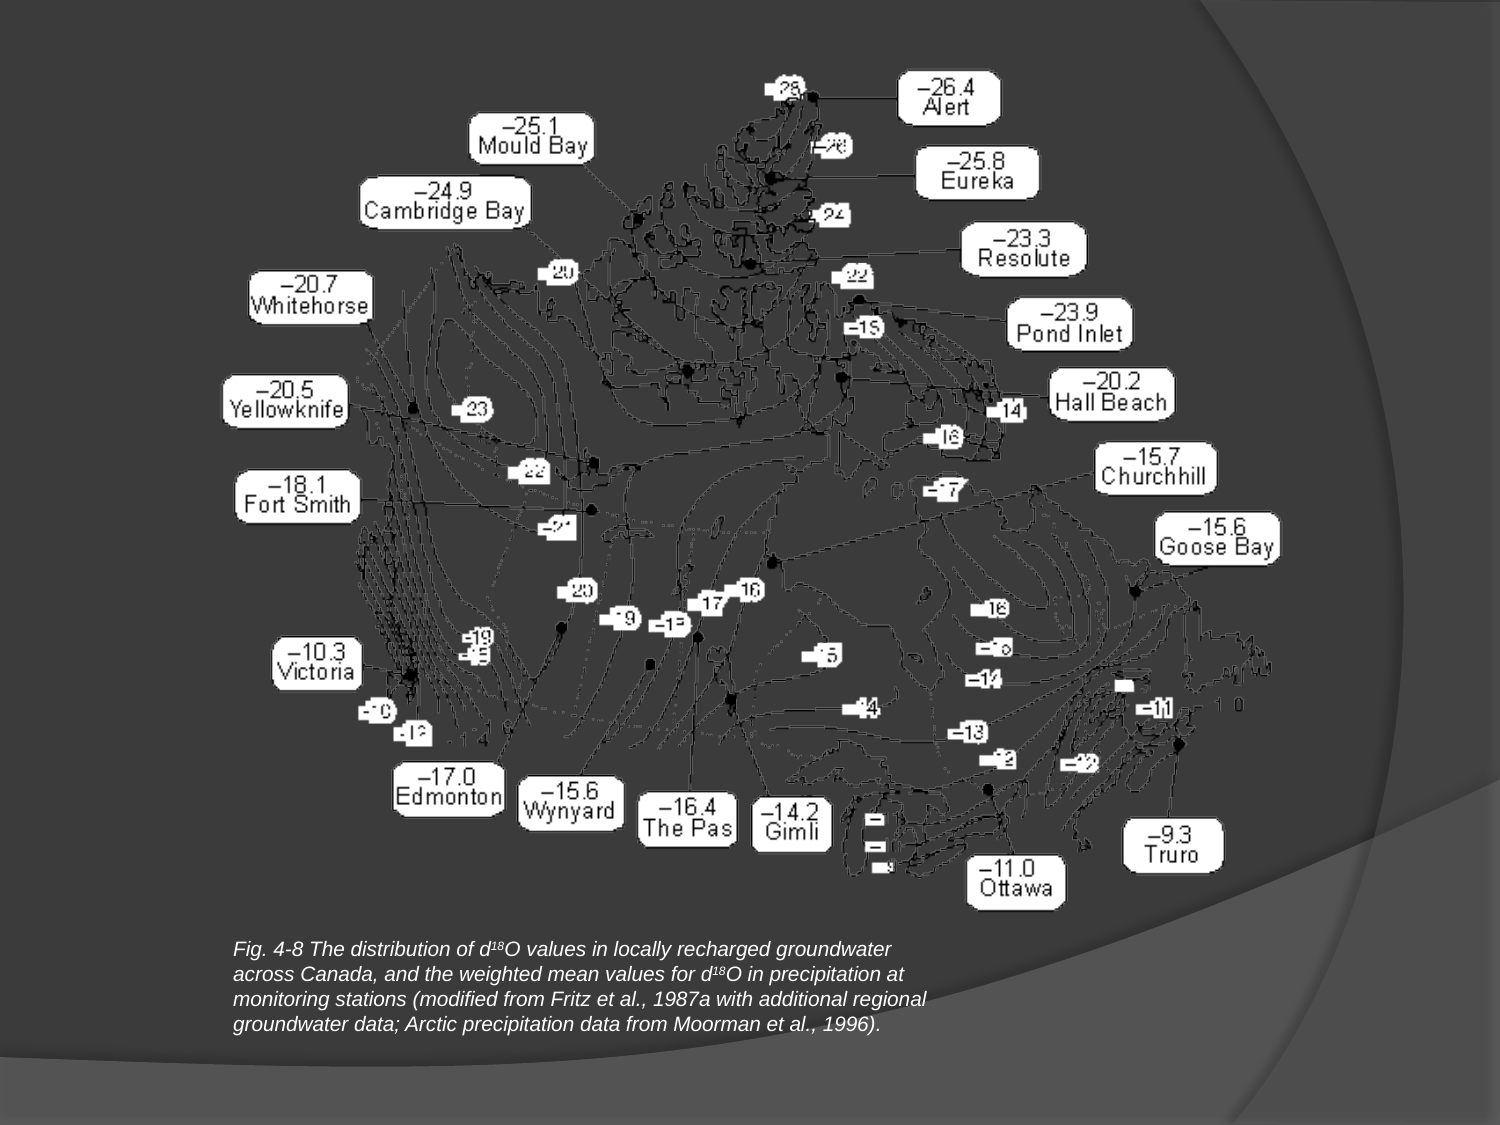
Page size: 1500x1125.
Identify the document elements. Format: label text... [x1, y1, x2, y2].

text_box Fig. 4-8 The distribution of d18O values in locally recharged groundwater across Canada, and the weighted mean values for d18O in precipitation at monitoring stations (modified from Fritz et al., 1987a with additional regional groundwater data; Arctic precipitation data from Moorman et al., 1996). [218, 928, 969, 1069]
picture [218, 66, 1284, 914]
